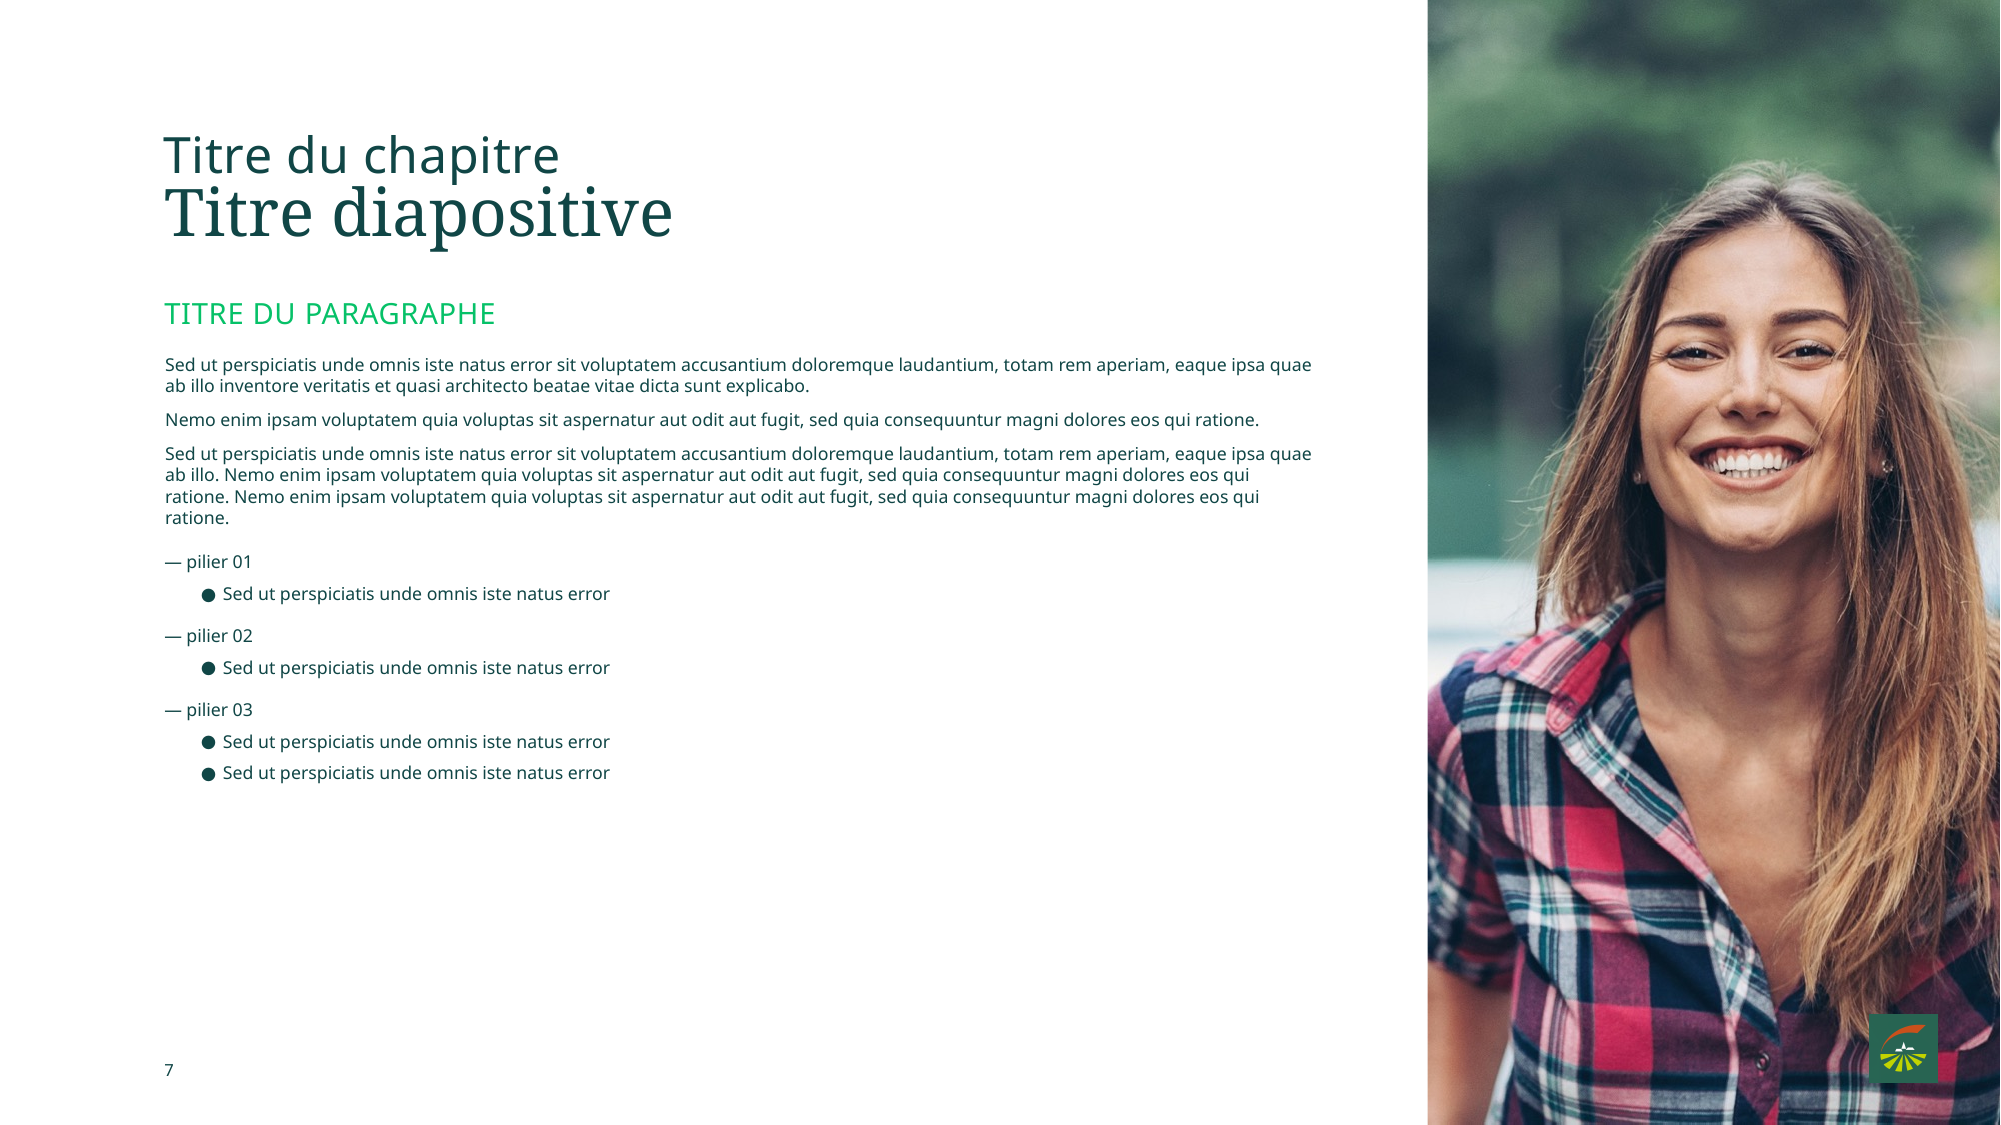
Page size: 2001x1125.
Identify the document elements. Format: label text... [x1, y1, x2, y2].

slide_number 7 [164, 1060, 202, 1081]
title Titre diapositive [164, 180, 1315, 252]
picture [1427, 0, 2000, 1125]
list TITRE DU PARAGRAPHE Sed ut perspiciatis unde omnis iste natus error sit voluptatem accusantium doloremque laudantium, totam rem aperiam, eaque ipsa quae ab illo inventore veritatis et quasi architecto beatae vitae dicta sunt explicabo. Nemo enim ipsam voluptatem quia voluptas sit aspernatur aut odit aut fugit, sed quia consequuntur magni dolores eos qui ratione. Sed ut perspiciatis unde omnis iste natus error sit voluptatem accusantium doloremque laudantium, totam rem aperiam, eaque ipsa quae ab illo. Nemo enim ipsam voluptatem quia voluptas sit aspernatur aut odit aut fugit, sed quia consequuntur magni dolores eos qui ratione. Nemo enim ipsam voluptatem quia voluptas sit aspernatur aut odit aut fugit, sed quia consequuntur magni dolores eos qui ratione. pilier 01 Sed ut perspiciatis unde omnis iste natus error pilier 02 Sed ut perspiciatis unde omnis iste natus error pilier 03 Sed ut perspiciatis unde omnis iste natus error Sed ut perspiciatis unde omnis iste natus error [164, 295, 1315, 995]
list Titre du chapitre [163, 123, 1314, 184]
